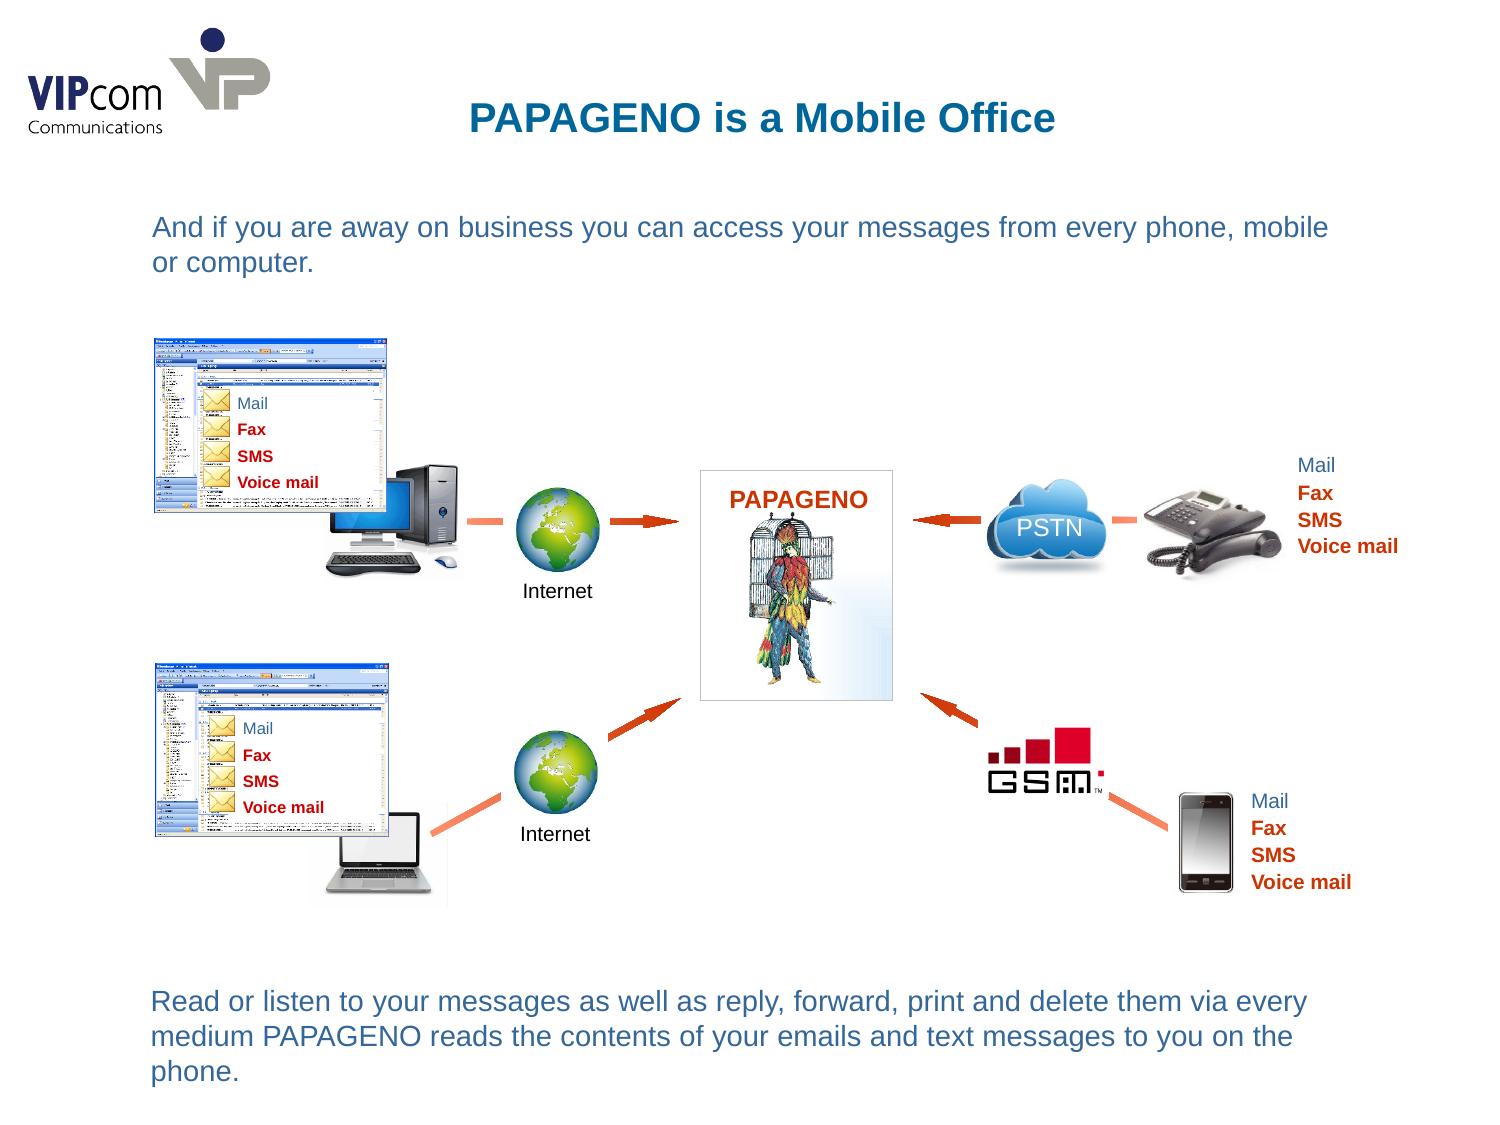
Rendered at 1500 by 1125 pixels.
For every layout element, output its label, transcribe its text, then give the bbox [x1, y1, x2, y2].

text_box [209, 710, 380, 823]
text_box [980, 477, 1119, 577]
picture [1168, 789, 1243, 895]
text_box [448, 793, 500, 829]
text_box [466, 518, 503, 525]
text_box Mail Fax SMS Voice mail [1283, 444, 1479, 566]
text_box [632, 698, 681, 729]
picture [1140, 481, 1286, 590]
picture [24, 24, 274, 137]
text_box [500, 717, 632, 853]
title PAPAGENO is a Mobile Office [125, 67, 1400, 164]
text_box [913, 513, 980, 527]
text_box [920, 693, 978, 728]
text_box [503, 475, 635, 611]
picture [153, 338, 465, 580]
text_box And if you are away on business you can access your messages from every phone, mobile or computer. [137, 200, 1349, 286]
text_box [1119, 516, 1138, 524]
text_box Read or listen to your messages as well as reply, forward, print and delete them via every medium PAPAGENO reads the contents of your emails and text messages to you on the phone. [135, 974, 1399, 1095]
picture [155, 663, 448, 907]
text_box [1108, 792, 1168, 832]
text_box [635, 515, 680, 529]
text_box Mail Fax SMS Voice mail [1236, 779, 1450, 902]
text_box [203, 385, 374, 498]
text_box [693, 470, 893, 701]
picture [978, 720, 1109, 799]
